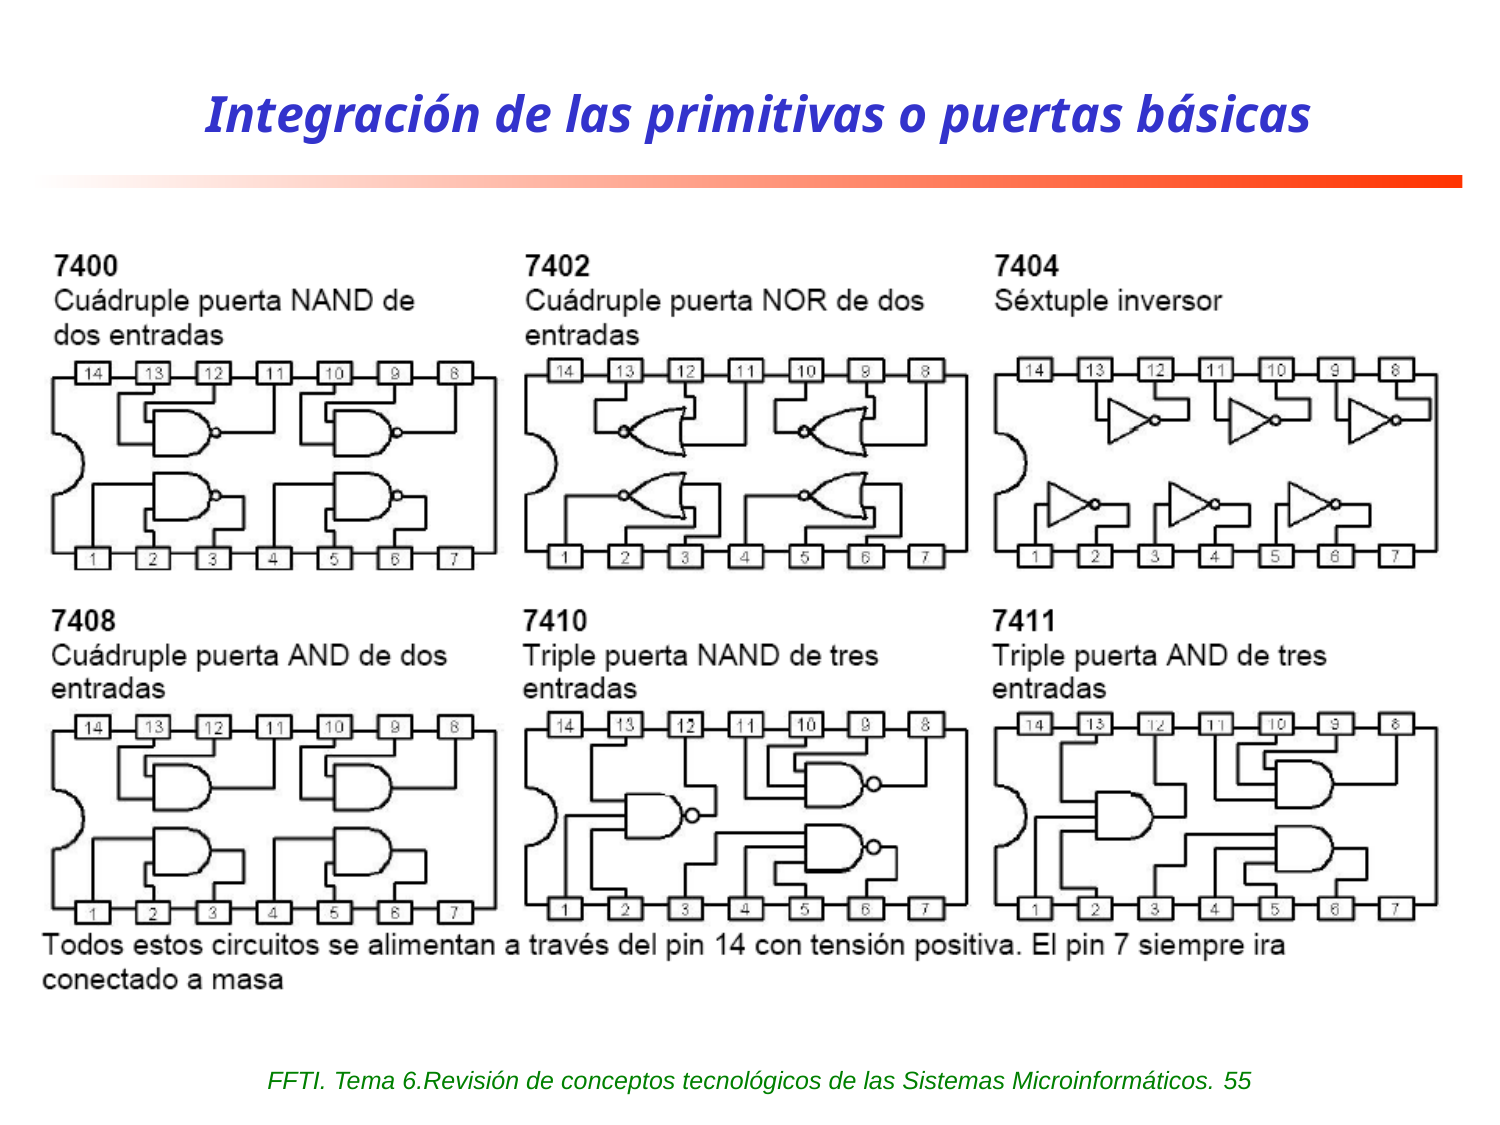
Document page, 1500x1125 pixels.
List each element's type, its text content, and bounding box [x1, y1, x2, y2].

picture [23, 245, 1477, 1020]
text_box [759, 176, 763, 187]
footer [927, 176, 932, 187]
title Integración de las primitivas o puertas básicas [68, 49, 1451, 176]
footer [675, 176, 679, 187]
footer FFTI. Tema 6.Revisión de conceptos tecnológicos de las Sistemas Microinformáticos. 55 [68, 1056, 1451, 1103]
table_cell 1 [843, 176, 847, 187]
